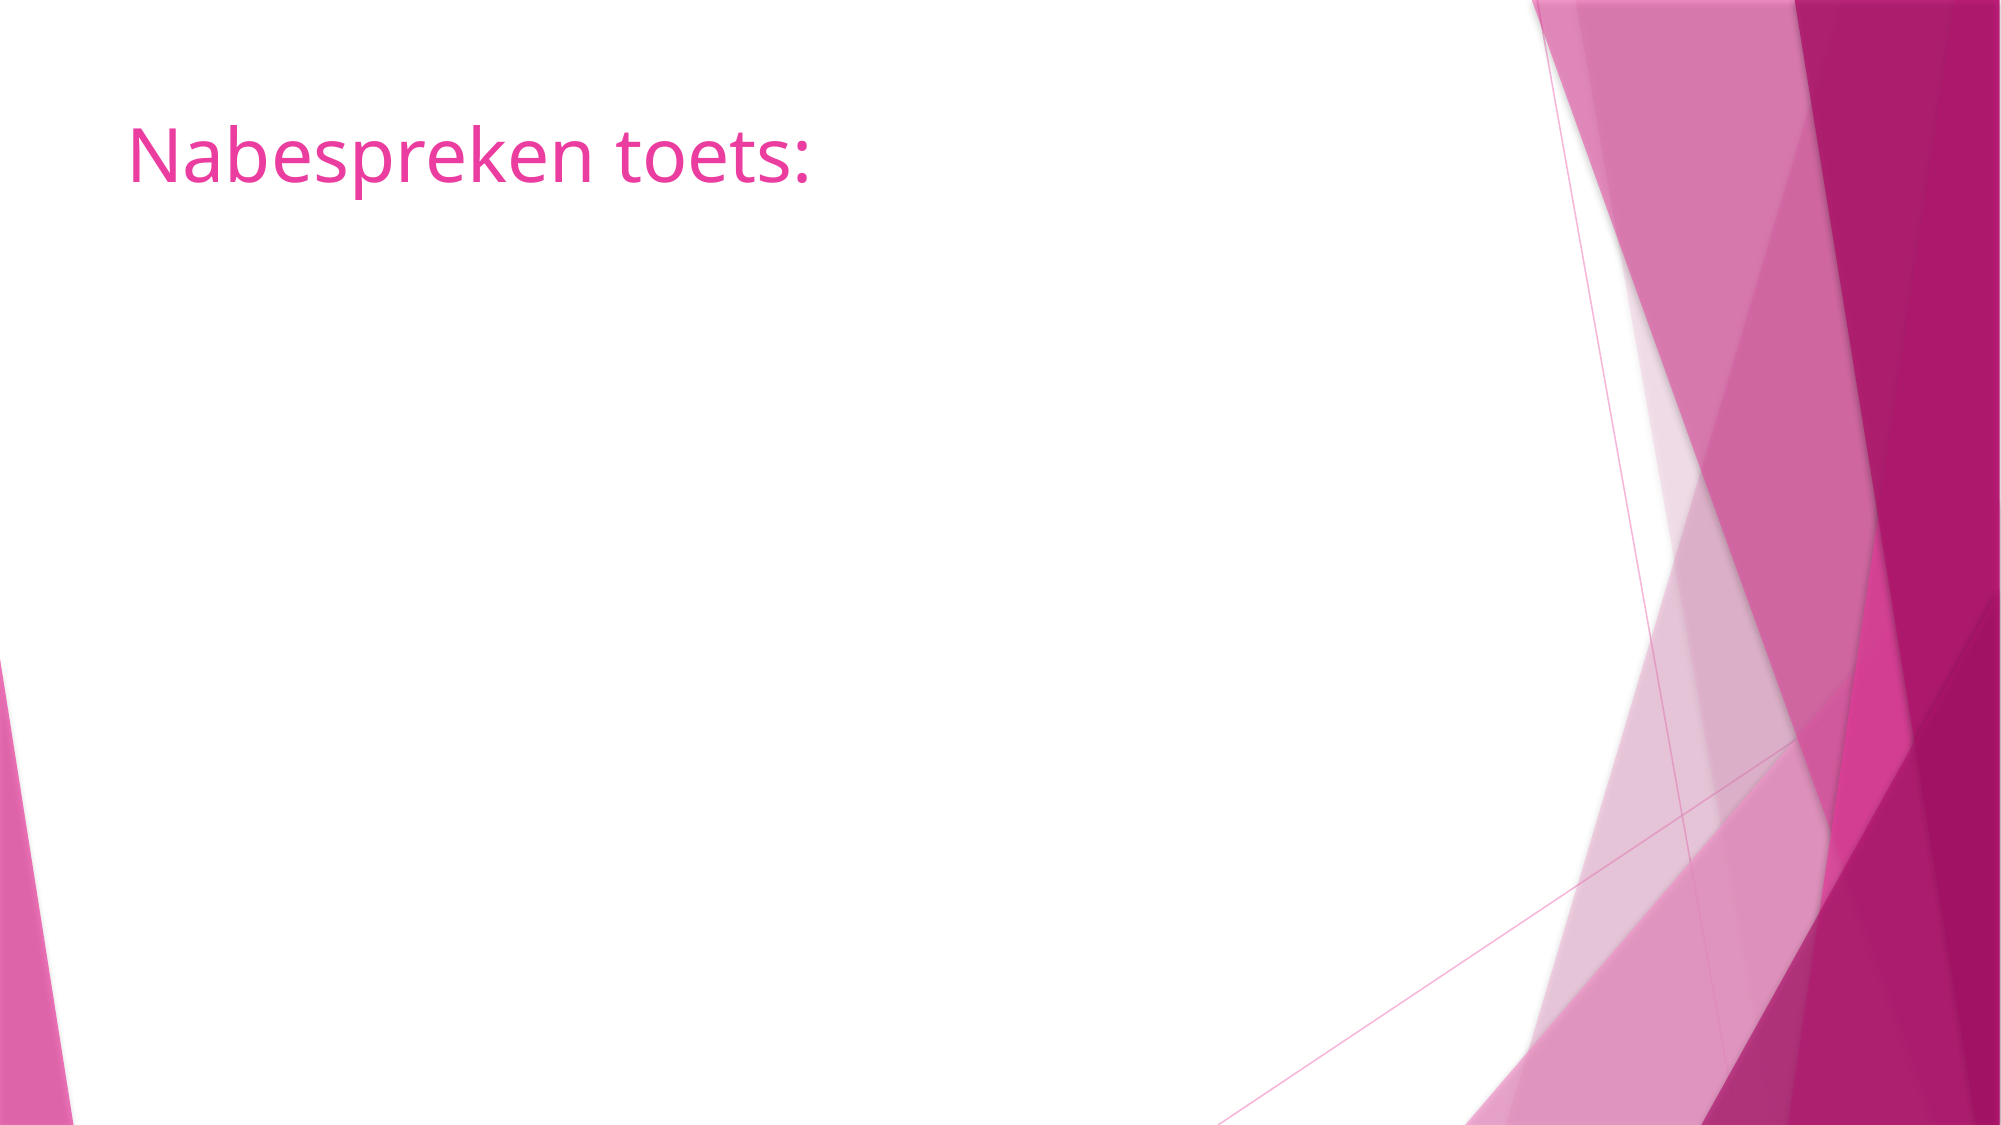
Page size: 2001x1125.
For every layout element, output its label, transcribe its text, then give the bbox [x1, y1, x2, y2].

title Nabespreken toets: [111, 99, 1522, 317]
